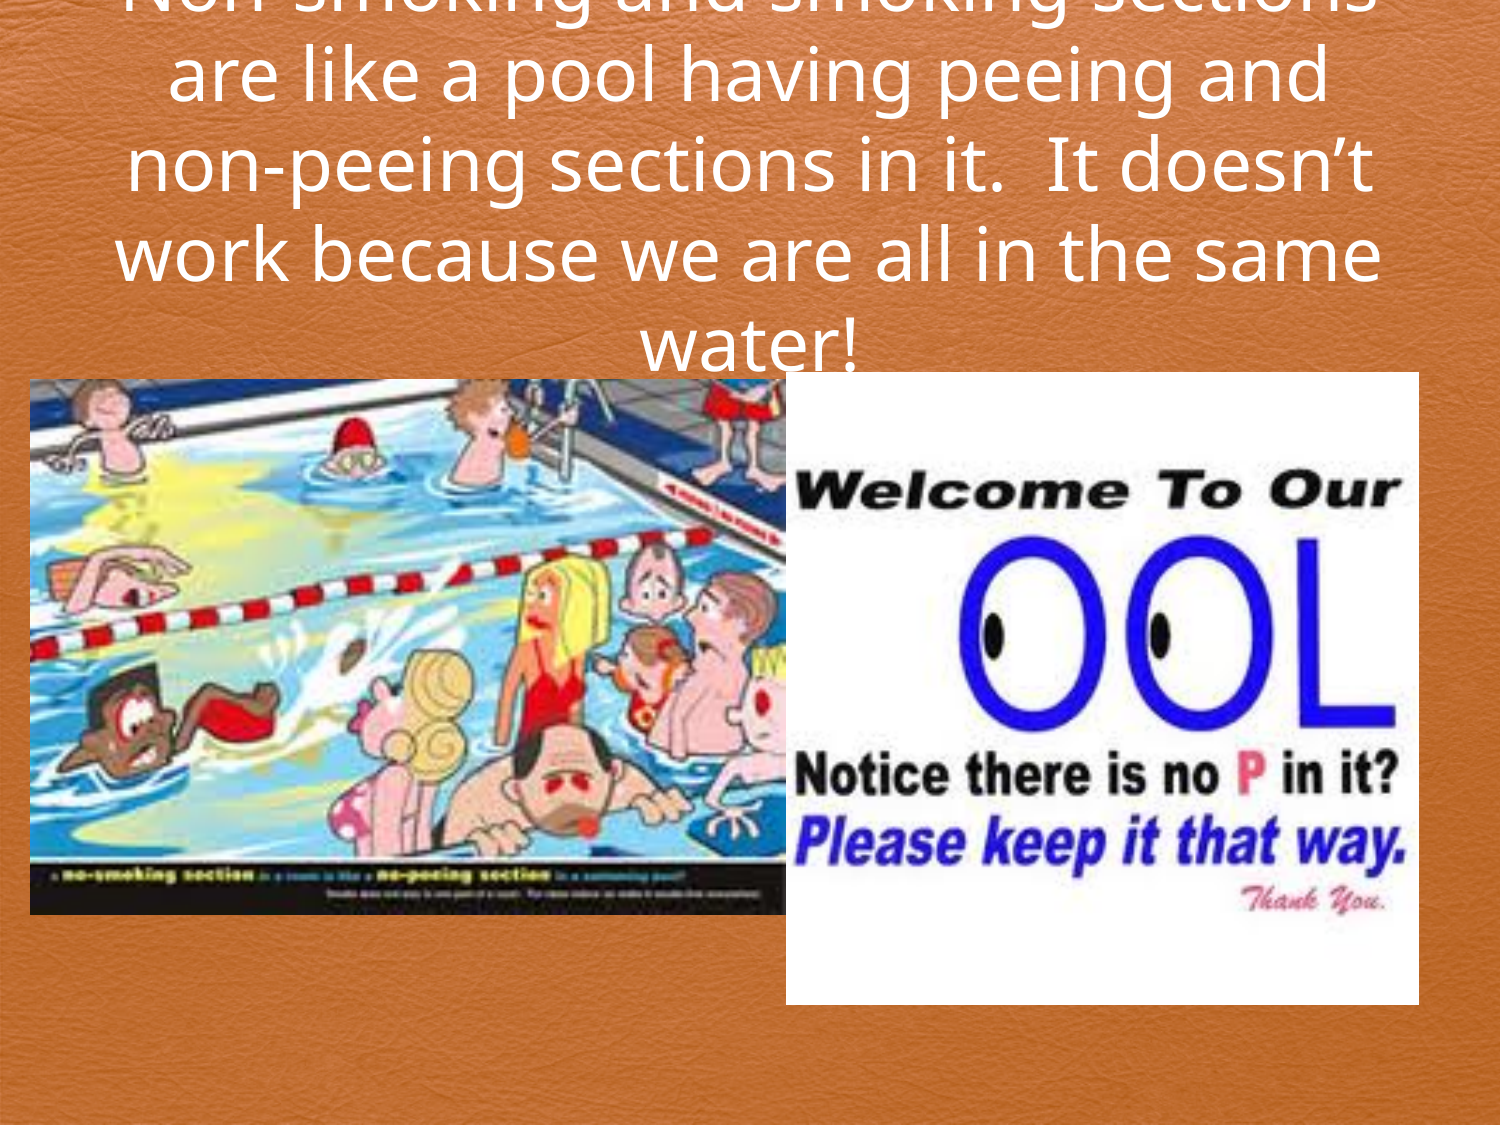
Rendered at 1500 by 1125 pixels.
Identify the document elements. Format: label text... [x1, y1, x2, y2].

picture [784, 371, 1420, 1007]
picture [29, 377, 780, 916]
title Non-smoking and smoking sections are like a pool having peeing and non-peeing sections in it. It doesn’t work because we are all in the same water! [81, 15, 1419, 376]
